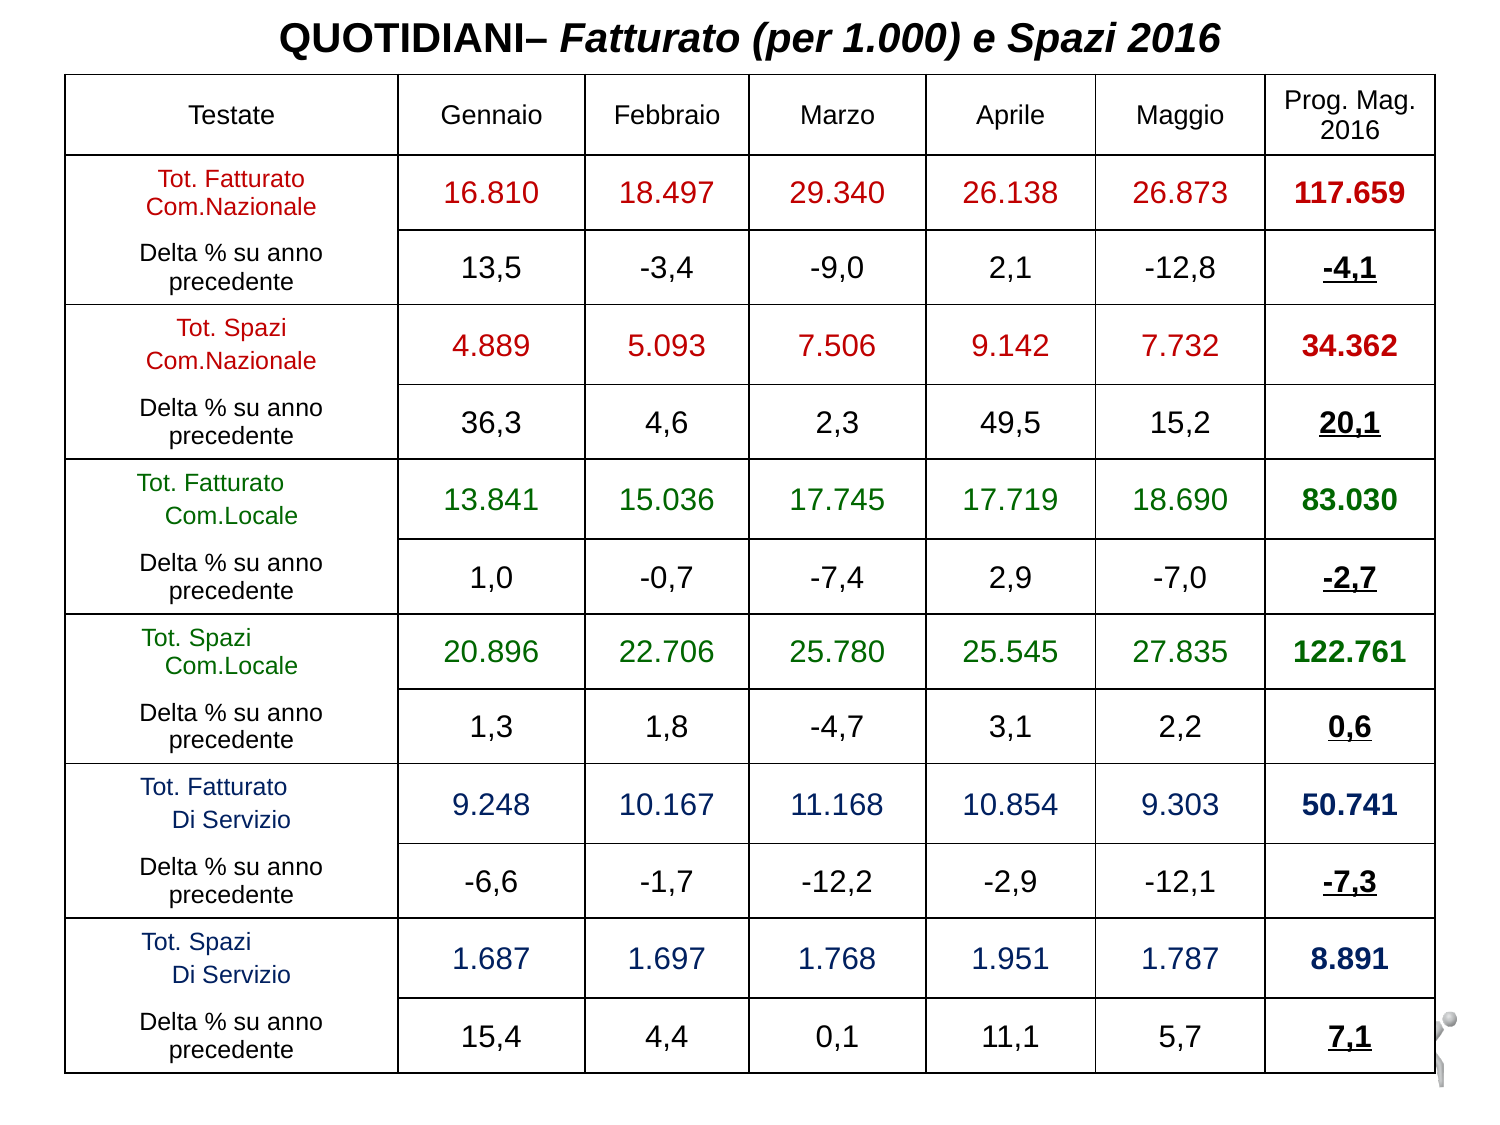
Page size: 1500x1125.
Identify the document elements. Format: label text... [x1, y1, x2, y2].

table_cell 9.248 [399, 764, 584, 843]
table_cell -0,7 [586, 540, 748, 613]
table_cell 25.780 [750, 615, 925, 688]
table_cell -12,1 [1096, 844, 1264, 917]
table_cell -4,7 [750, 690, 925, 763]
table_header Aprile [927, 75, 1095, 154]
table_cell 1,3 [399, 690, 584, 763]
table_cell 18.497 [586, 156, 748, 229]
table_cell -7,0 [1096, 540, 1264, 613]
table_header Gennaio [399, 75, 584, 154]
table_cell Delta % su anno precedente [66, 230, 397, 304]
table_header Prog. Mag. 2016 [1266, 75, 1434, 154]
picture [1366, 990, 1476, 1109]
table_cell 10.167 [586, 764, 748, 843]
table_cell 20.896 [399, 615, 584, 688]
table_cell 1,0 [399, 540, 584, 613]
table_cell 17.745 [750, 460, 925, 538]
table_cell 20,1 [1266, 385, 1434, 458]
table_cell 2,1 [927, 231, 1095, 304]
table_cell 4.889 [399, 305, 584, 384]
table_cell 27.835 [1096, 615, 1264, 688]
table_header Febbraio [586, 75, 748, 154]
table_cell Tot. Fatturato Di Servizio [66, 764, 397, 843]
table_cell 17.719 [927, 460, 1095, 538]
table_cell 2,9 [927, 540, 1095, 613]
table_header Testate [66, 75, 397, 154]
table_cell 1.687 [399, 919, 584, 997]
text_box QUOTIDIANI– Fatturato (per 1.000) e Spazi 2016 [0, 3, 1500, 68]
table_cell -6,6 [399, 844, 584, 917]
table_cell 9.303 [1096, 764, 1264, 843]
table_cell 122.761 [1266, 615, 1434, 688]
table_cell Delta % su anno precedente [66, 843, 397, 917]
table_cell 1.951 [927, 919, 1095, 997]
table_cell 22.706 [586, 615, 748, 688]
table_cell 7,1 [1266, 999, 1434, 1072]
table_cell 11.168 [750, 764, 925, 843]
table_cell Tot. Fatturato Com.Nazionale [66, 156, 397, 230]
table_cell 10.854 [927, 764, 1095, 843]
table_cell Tot. Spazi Com.Locale [66, 615, 397, 689]
table_cell -12,8 [1096, 231, 1264, 304]
table_cell -7,3 [1266, 844, 1434, 917]
table_cell 1.768 [750, 919, 925, 997]
table_cell 4,4 [586, 999, 748, 1072]
table_cell Tot. Fatturato Com.Locale [66, 460, 397, 539]
table_cell 13,5 [399, 231, 584, 304]
table_cell Delta % su anno precedente [66, 539, 397, 613]
table_cell Tot. Spazi Com.Nazionale [66, 305, 397, 384]
table_cell 49,5 [927, 385, 1095, 458]
table_cell Delta % su anno precedente [66, 384, 397, 458]
table_header Maggio [1096, 75, 1264, 154]
table_cell 13.841 [399, 460, 584, 538]
table_cell 26.873 [1096, 156, 1264, 229]
table_cell 50.741 [1266, 764, 1434, 843]
table_cell 34.362 [1266, 305, 1434, 384]
table_cell -9,0 [750, 231, 925, 304]
table_cell -2,9 [927, 844, 1095, 917]
table_cell 16.810 [399, 156, 584, 229]
table_cell -7,4 [750, 540, 925, 613]
table_cell -4,1 [1266, 231, 1434, 304]
table_cell 117.659 [1266, 156, 1434, 229]
table_cell 26.138 [927, 156, 1095, 229]
table_cell Tot. Spazi Di Servizio [66, 919, 397, 998]
table_cell 15.036 [586, 460, 748, 538]
table_cell 18.690 [1096, 460, 1264, 538]
table_cell 1,8 [586, 690, 748, 763]
table_cell 1.697 [586, 919, 748, 997]
table_cell 4,6 [586, 385, 748, 458]
table_cell Delta % su anno precedente [66, 998, 397, 1072]
table_cell 0,1 [750, 999, 925, 1072]
table_cell -12,2 [750, 844, 925, 917]
table_cell -1,7 [586, 844, 748, 917]
table_cell 1.787 [1096, 919, 1264, 997]
table_cell 7.732 [1096, 305, 1264, 384]
table_cell 9.142 [927, 305, 1095, 384]
table_cell 5,7 [1096, 999, 1264, 1072]
table_cell Delta % su anno precedente [66, 689, 397, 763]
table_cell -3,4 [586, 231, 748, 304]
table_cell 83.030 [1266, 460, 1434, 538]
table_cell 0,6 [1266, 690, 1434, 763]
table_cell 15,4 [399, 999, 584, 1072]
table_cell 8.891 [1266, 919, 1434, 997]
table_cell 11,1 [927, 999, 1095, 1072]
table_cell 2,3 [750, 385, 925, 458]
table_cell 3,1 [927, 690, 1095, 763]
table_cell 29.340 [750, 156, 925, 229]
table_cell 7.506 [750, 305, 925, 384]
table_cell 15,2 [1096, 385, 1264, 458]
table_cell 5.093 [586, 305, 748, 384]
table_header Marzo [750, 75, 925, 154]
table_cell 2,2 [1096, 690, 1264, 763]
table_cell -2,7 [1266, 540, 1434, 613]
table_cell 36,3 [399, 385, 584, 458]
table_cell 25.545 [927, 615, 1095, 688]
